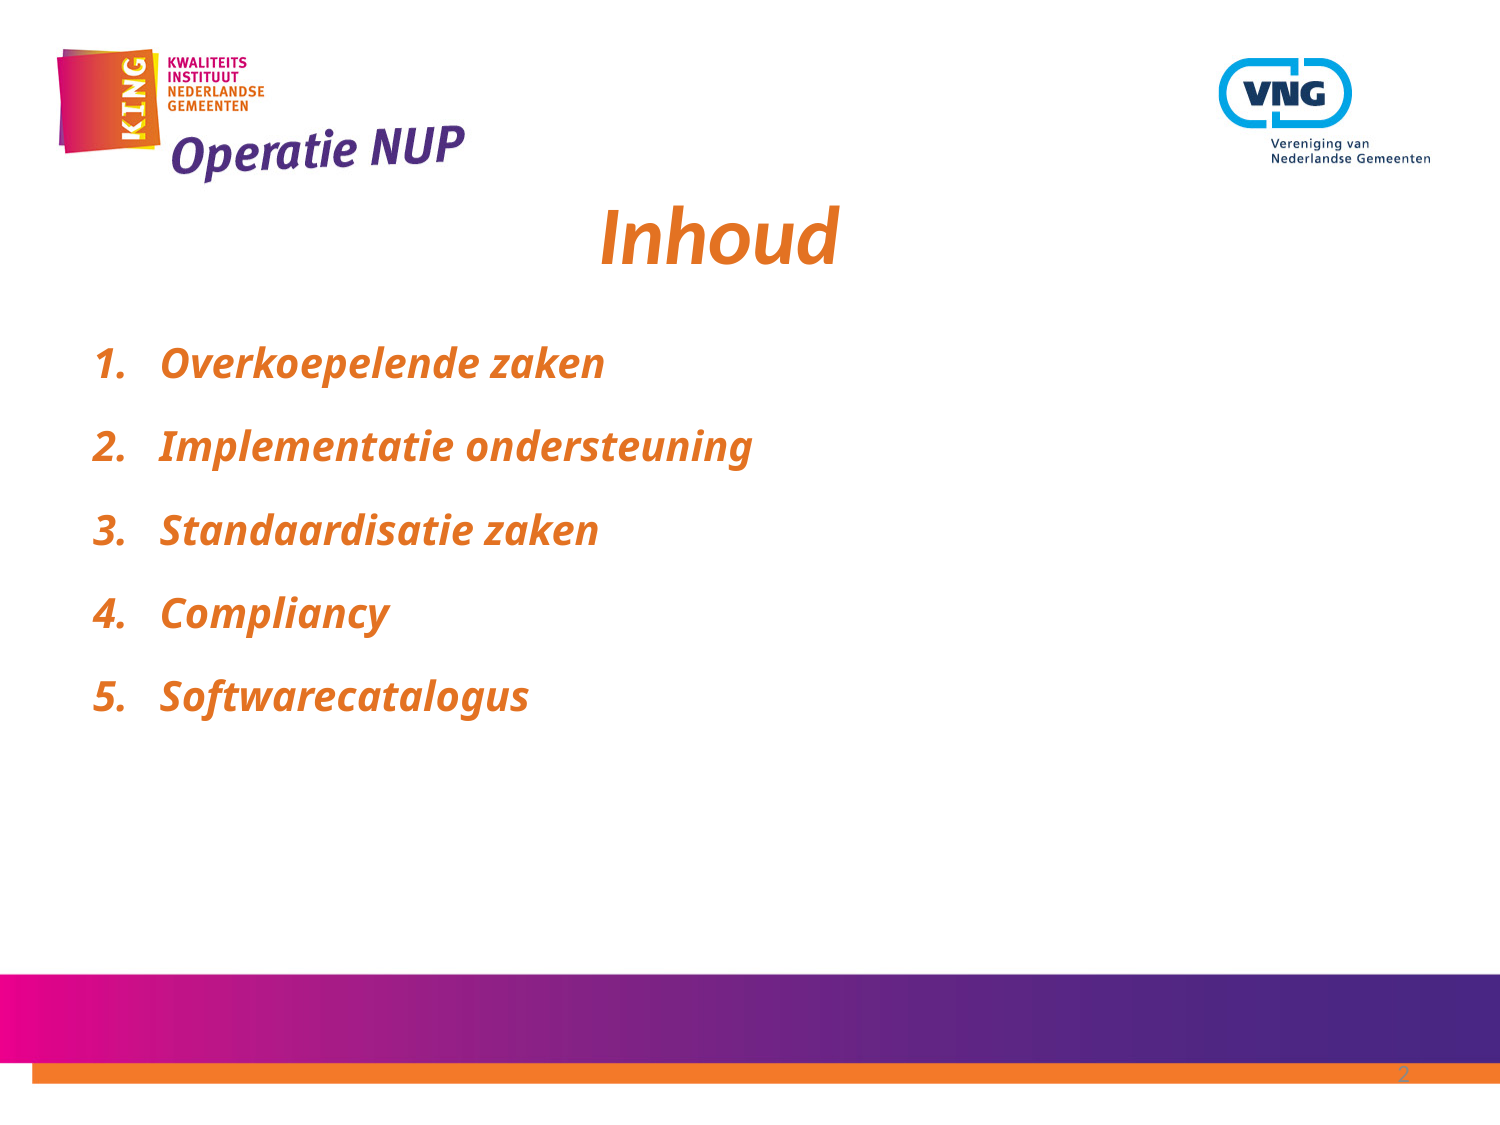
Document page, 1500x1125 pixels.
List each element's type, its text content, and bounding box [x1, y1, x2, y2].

text_box Inhoud [157, 174, 1282, 304]
picture [0, 0, 1500, 1125]
slide_number 2 [1074, 1042, 1425, 1103]
list Overkoepelende zaken Implementatie ondersteuning Standaardisatie zaken Compliancy Softwarecatalogus [78, 304, 1500, 883]
